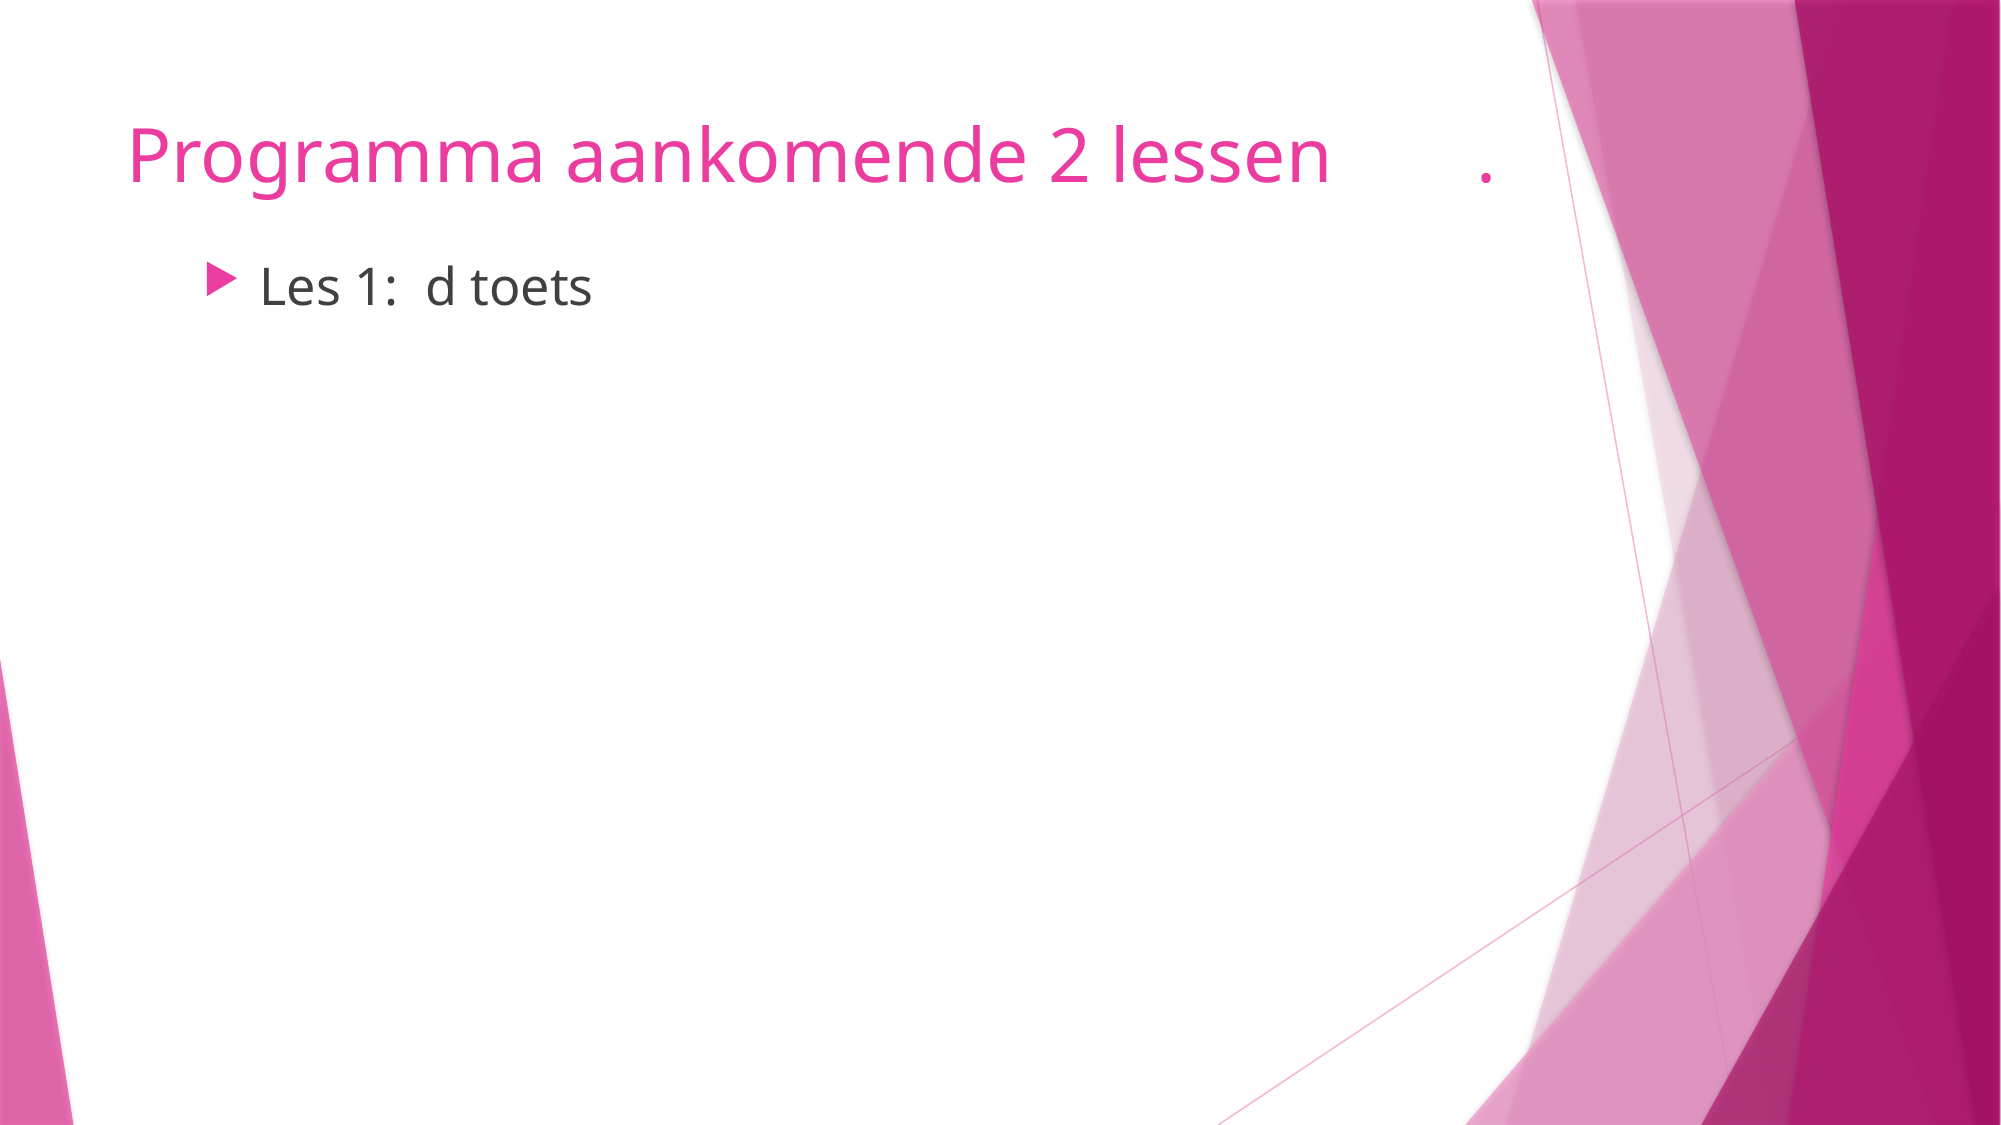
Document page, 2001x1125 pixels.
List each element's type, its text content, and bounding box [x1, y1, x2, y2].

list Les 1: d toets [188, 246, 1599, 883]
title Programma aankomende 2 lessen . [111, 99, 1522, 317]
